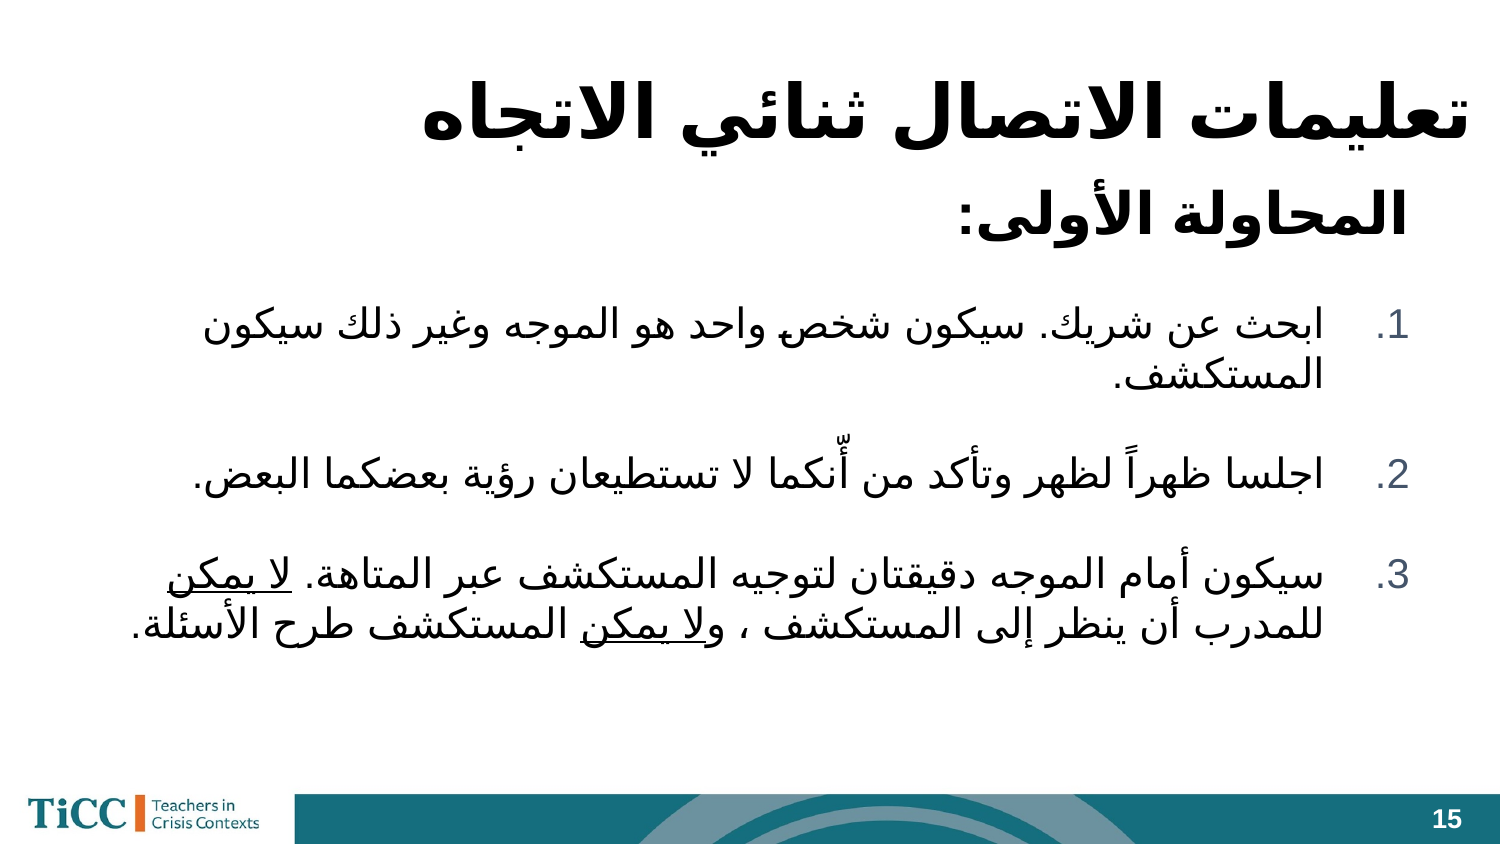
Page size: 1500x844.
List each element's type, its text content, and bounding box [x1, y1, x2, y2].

picture [0, 0, 1500, 844]
title تعليمات الاتصال ثنائي الاتجاه [64, 0, 1490, 169]
list المحاولة الأولى: ابحث عن شريك. سيكون شخص واحد هو الموجه وغير ذلك سيكون المستكشف. اجلسا ظهراً لظهر وتأكد من أّنكما لا تستطيعان رؤية بعضكما البعض. سيكون أمام الموجه دقيقتان لتوجيه المستكشف عبر المتاهة. لا يمكن للمدرب أن ينظر إلى المستكشف ، ولا يمكن المستكشف طرح الأسئلة. [74, 161, 1425, 730]
slide_number ‹#› [1387, 785, 1478, 844]
